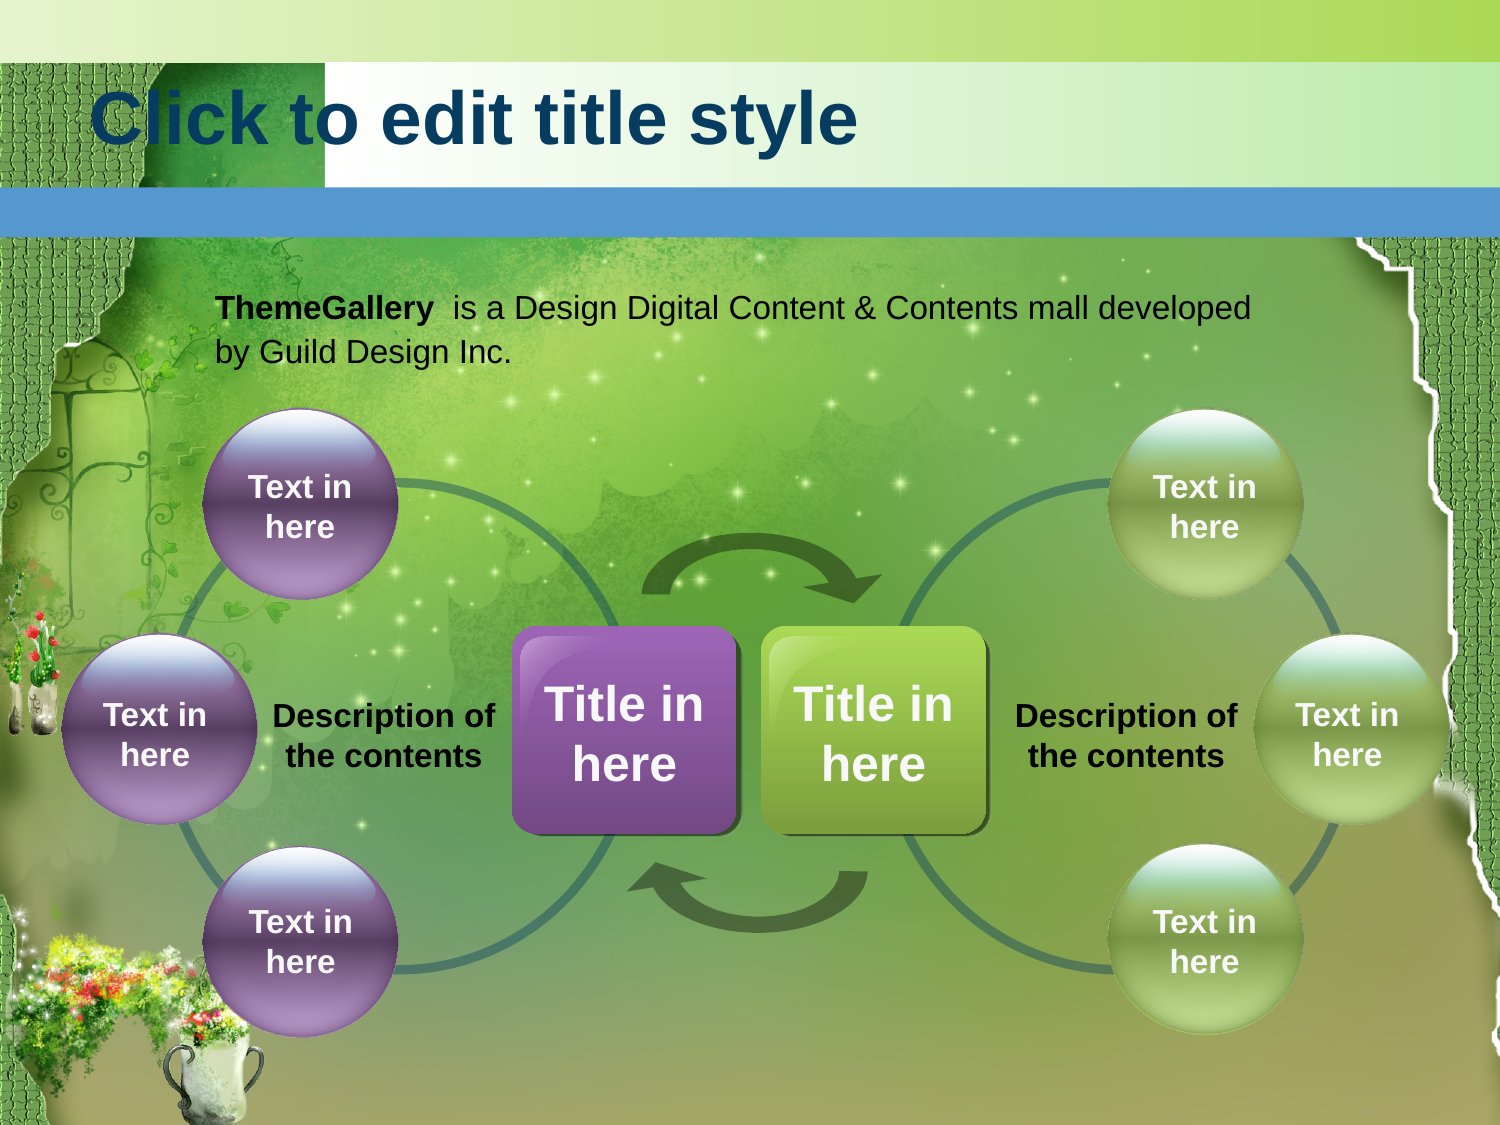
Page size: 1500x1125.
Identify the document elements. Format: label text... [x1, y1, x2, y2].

text_box ThemeGallery is a Design Digital Content & Contents mall developed by Guild Design Inc. [200, 274, 1300, 378]
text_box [511, 625, 737, 834]
text_box [188, 781, 607, 970]
text_box [183, 482, 613, 686]
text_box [202, 407, 400, 601]
text_box [910, 781, 1330, 970]
text_box [641, 532, 883, 604]
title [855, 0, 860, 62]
text_box [626, 862, 868, 933]
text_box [633, 0, 637, 62]
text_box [202, 844, 400, 1038]
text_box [760, 625, 986, 834]
text_box Description of the contents [991, 686, 1248, 781]
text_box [1106, 407, 1304, 601]
title Click to edit title style [75, 62, 1425, 185]
text_box [905, 483, 1335, 686]
picture [0, 62, 325, 187]
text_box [1106, 842, 1304, 1035]
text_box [61, 632, 259, 826]
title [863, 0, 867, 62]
text_box [434, 0, 438, 62]
text_box Description of the contents [263, 686, 506, 781]
picture [0, 238, 1500, 1125]
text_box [1253, 632, 1451, 826]
